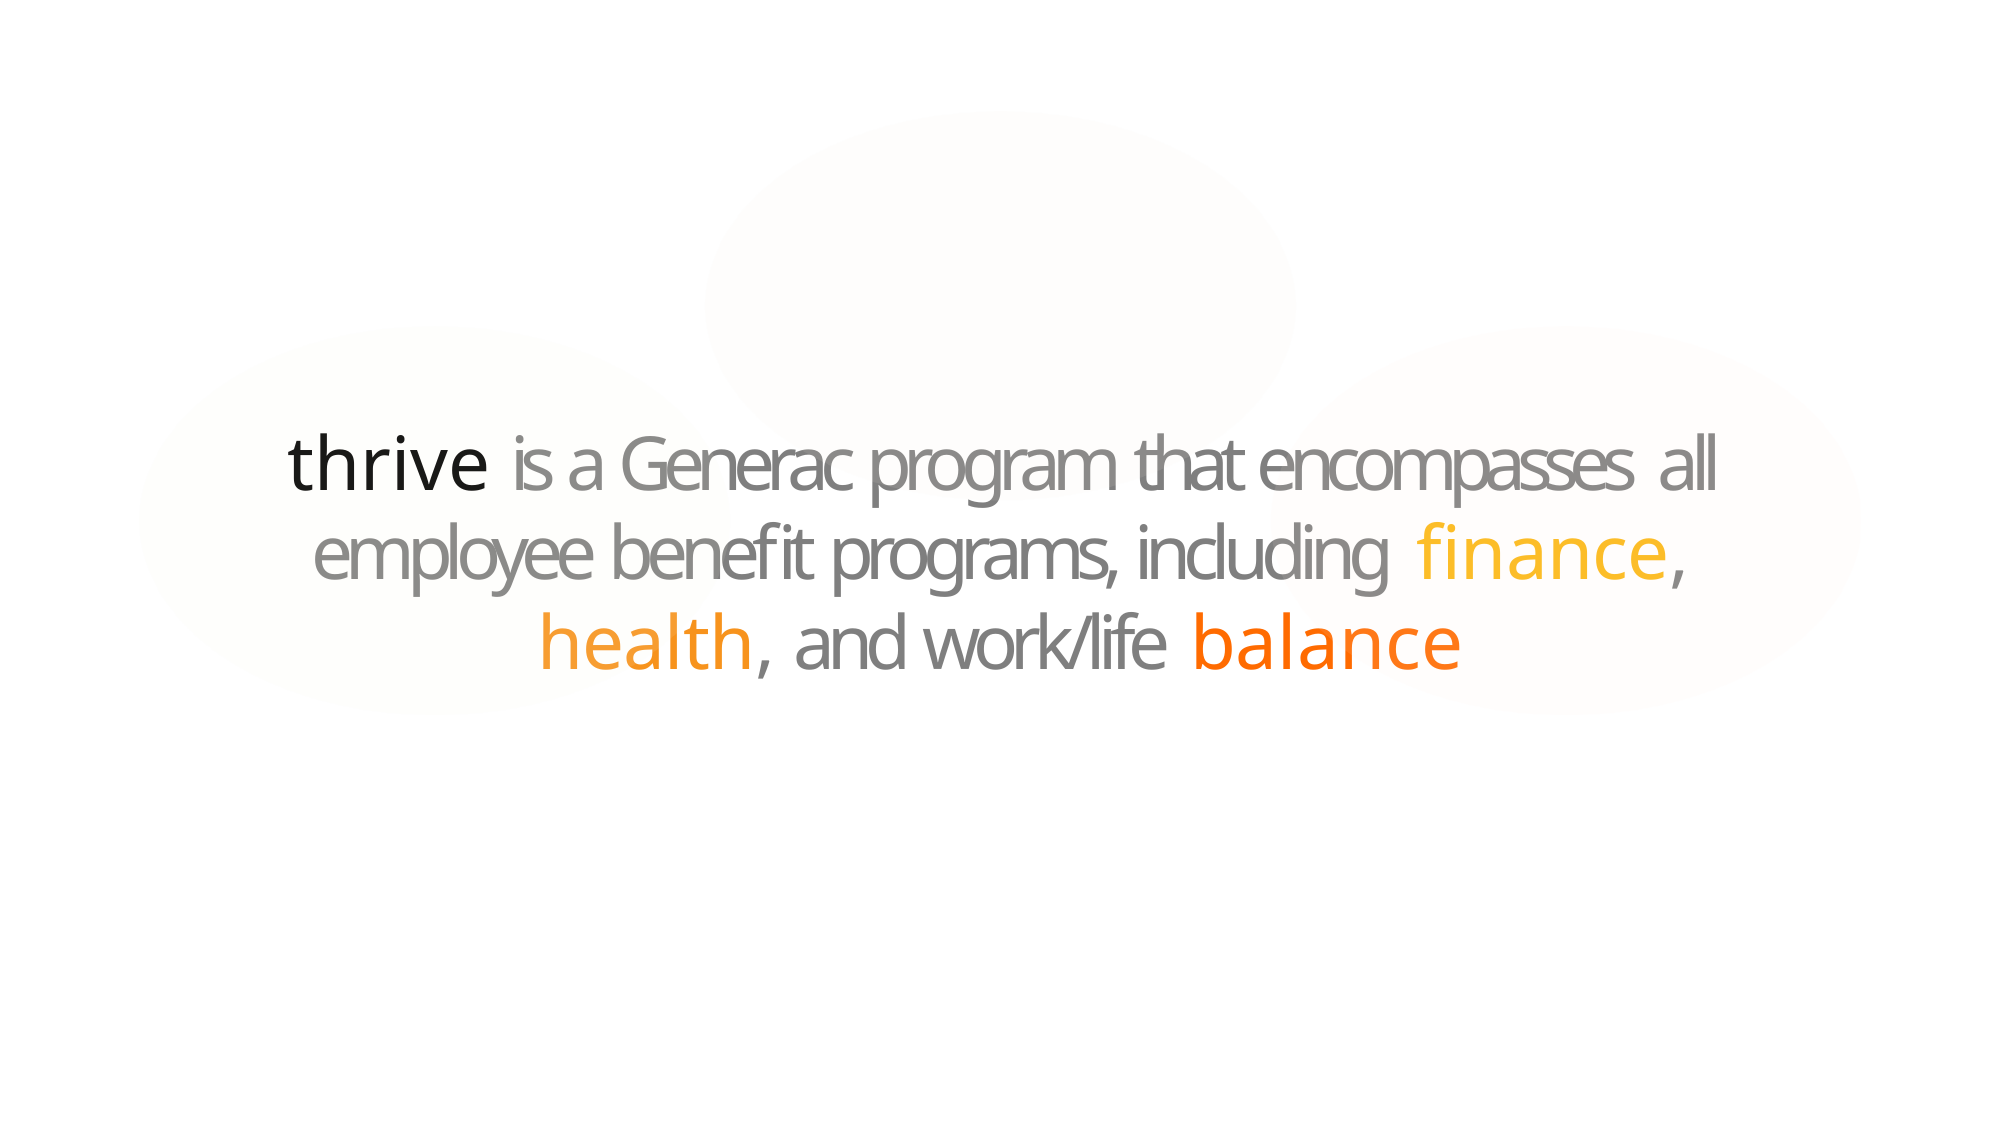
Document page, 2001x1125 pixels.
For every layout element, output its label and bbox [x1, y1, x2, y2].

text_box [139, 111, 1861, 715]
